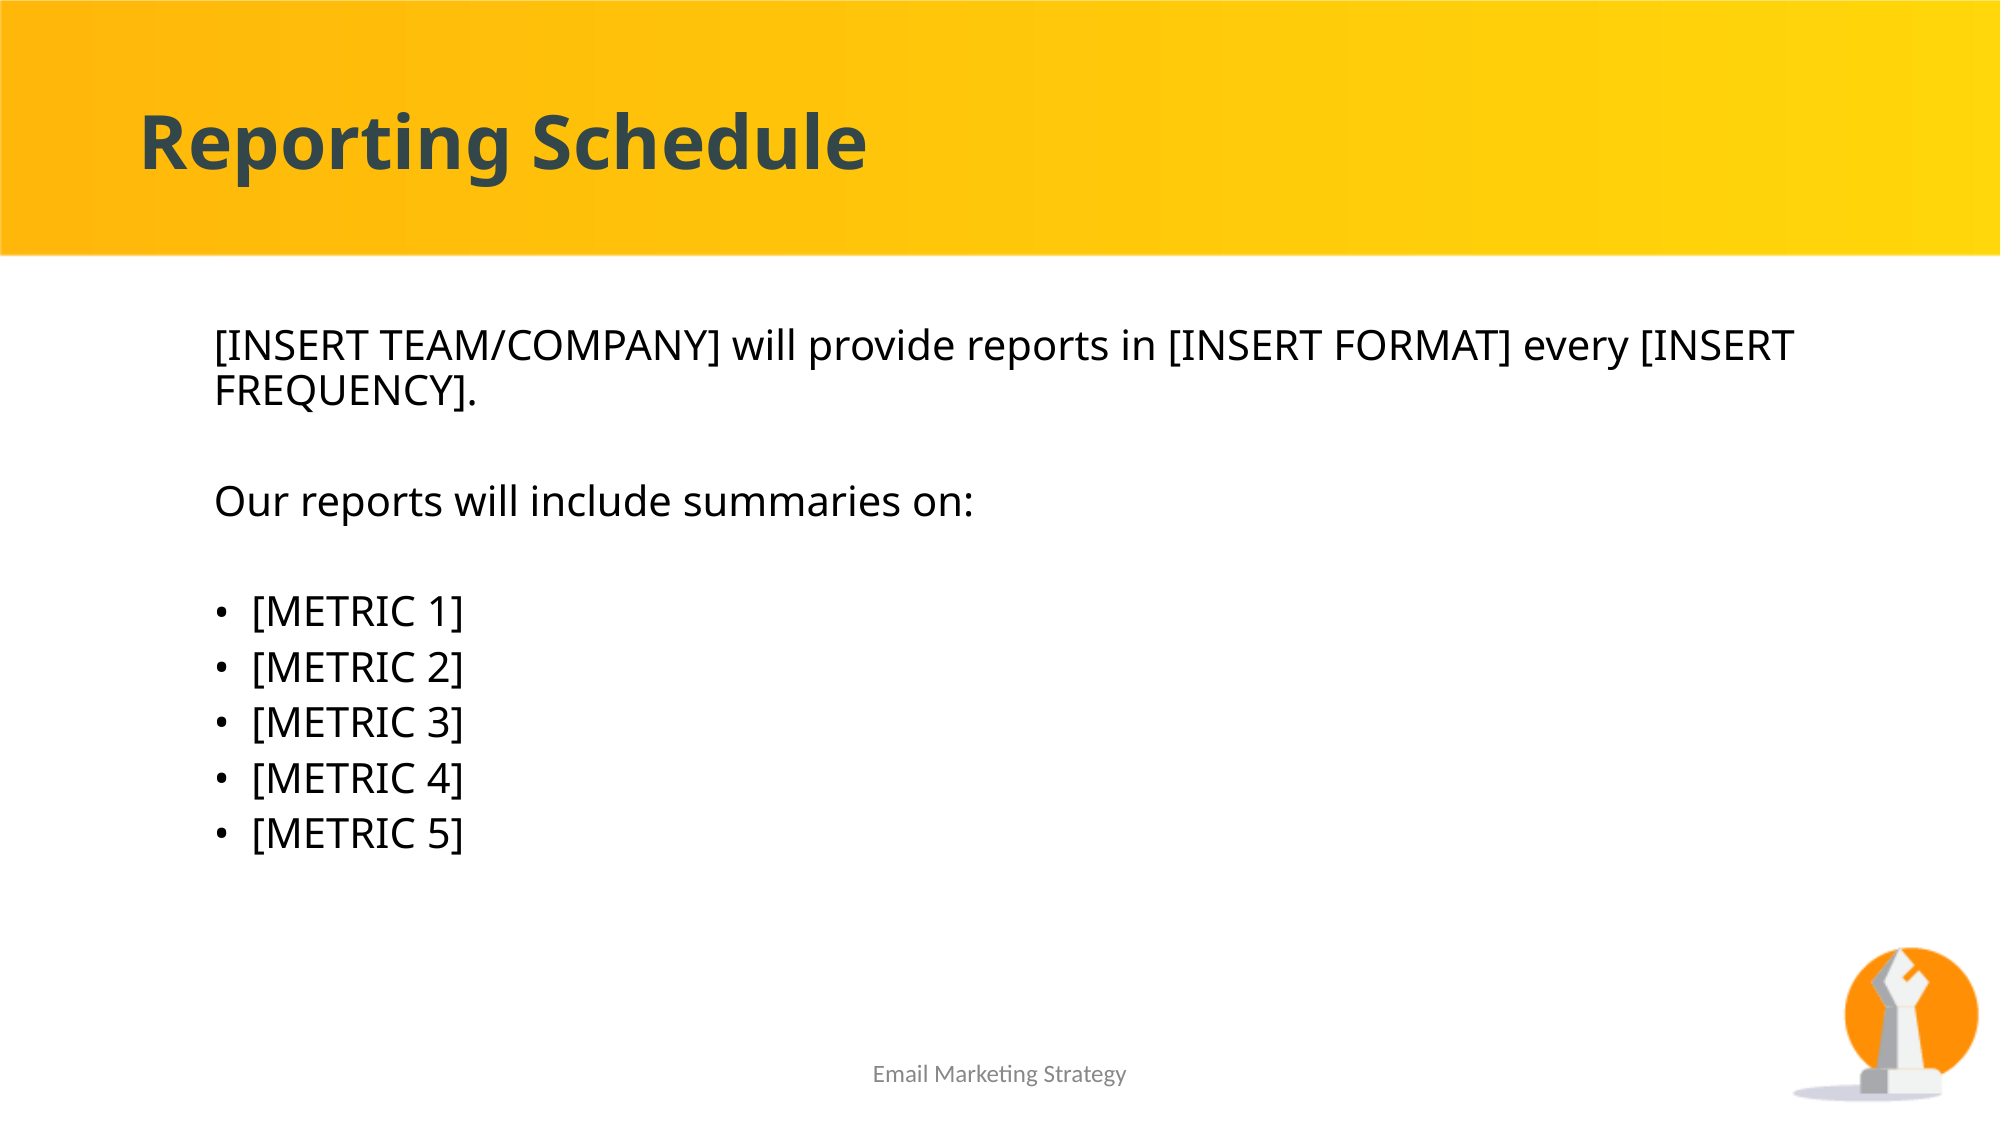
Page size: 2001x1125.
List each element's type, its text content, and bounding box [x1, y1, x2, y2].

footer Email Marketing Strategy [662, 1042, 1338, 1103]
picture [0, 0, 2001, 1125]
title Reporting Schedule [124, 36, 1849, 255]
list [INSERT TEAM/COMPANY] will provide reports in [INSERT FORMAT] every [INSERT FREQUENCY]. Our reports will include summaries on: [METRIC 1] [METRIC 2] [METRIC 3] [METRIC 4] [METRIC 5] [124, 316, 1849, 1031]
